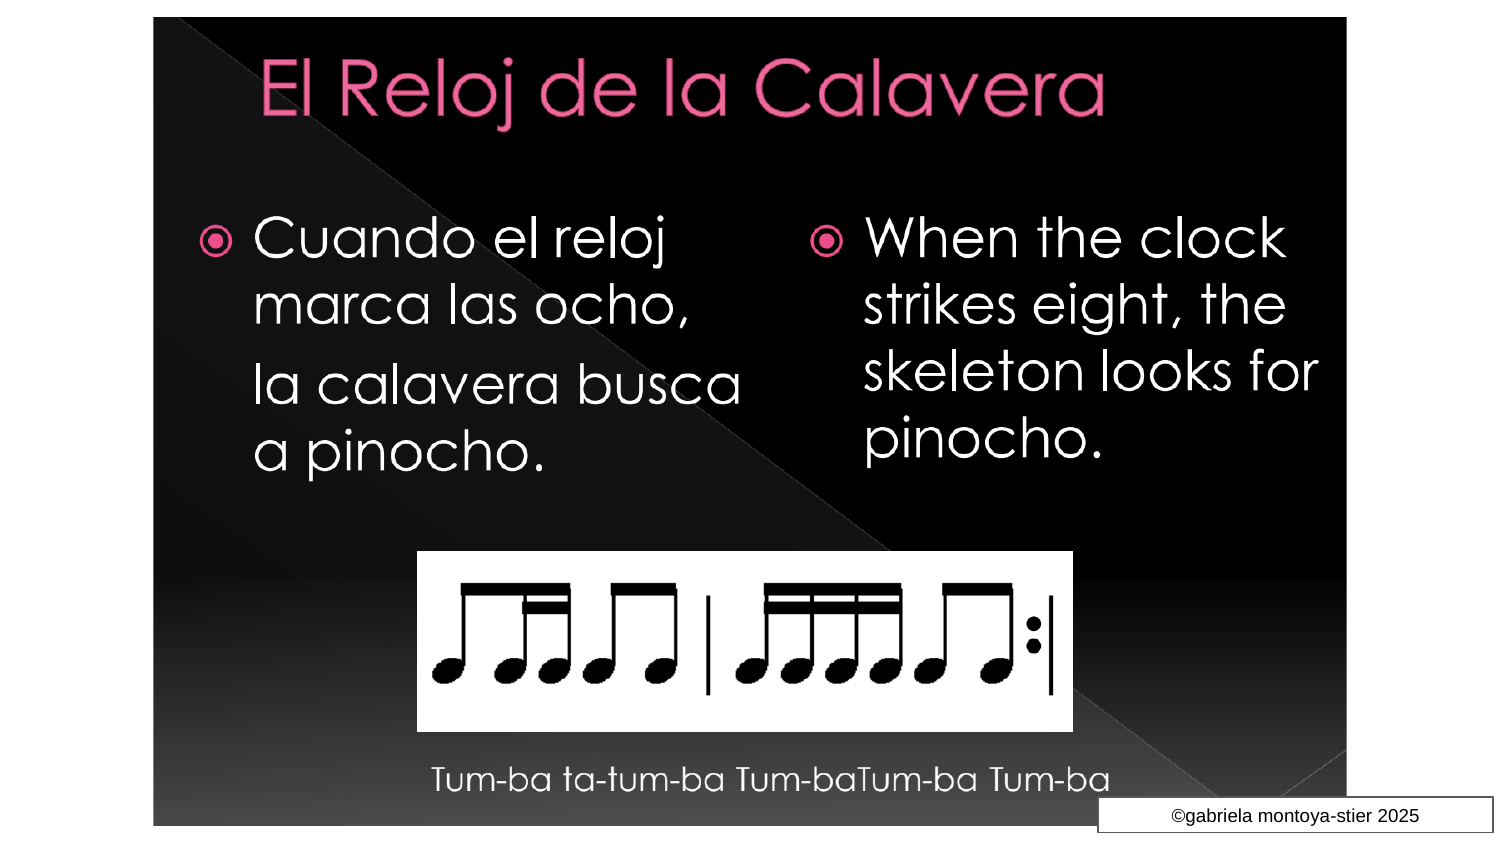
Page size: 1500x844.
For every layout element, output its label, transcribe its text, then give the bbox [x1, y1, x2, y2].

picture [153, 17, 1347, 826]
text_box ©gabriela montoya-stier 2025 [1348, 796, 1494, 833]
